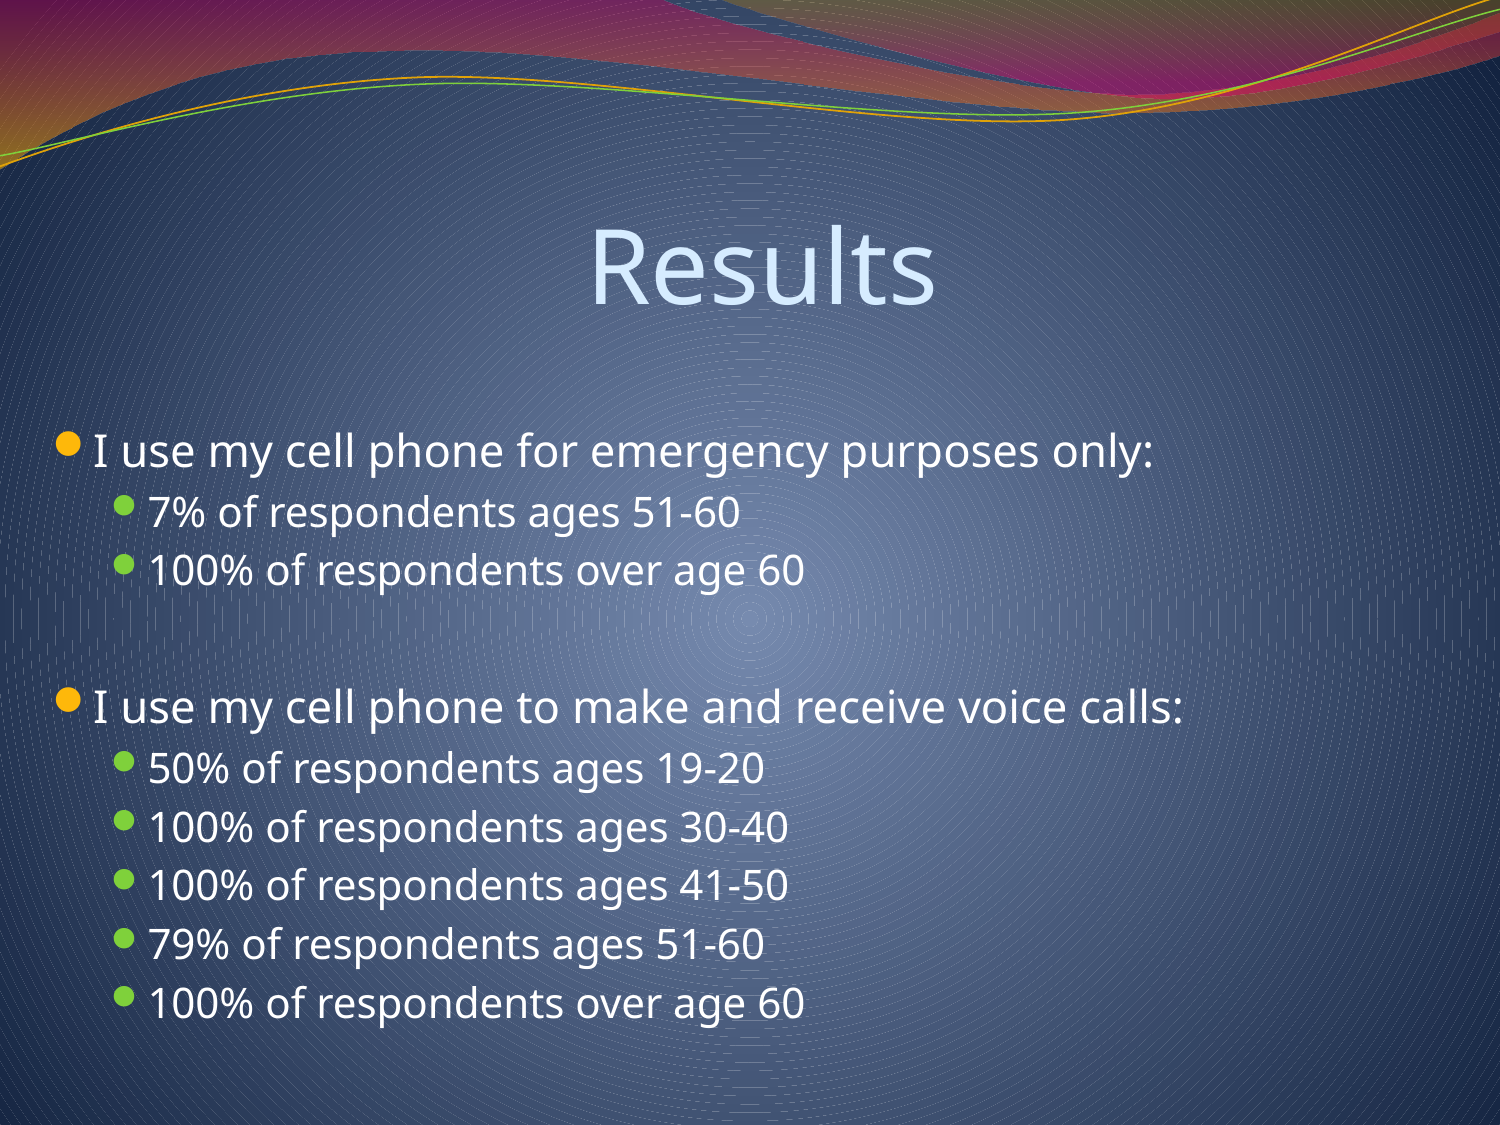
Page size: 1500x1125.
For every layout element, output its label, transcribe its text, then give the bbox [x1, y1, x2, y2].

title Results [87, 137, 1438, 287]
list I use my cell phone for emergency purposes only: 7% of respondents ages 51-60 100% of respondents over age 60 I use my cell phone to make and receive voice calls: 50% of respondents ages 19-20 100% of respondents ages 30-40 100% of respondents ages 41-50 79% of respondents ages 51-60 100% of respondents over age 60 [37, 287, 1450, 1038]
